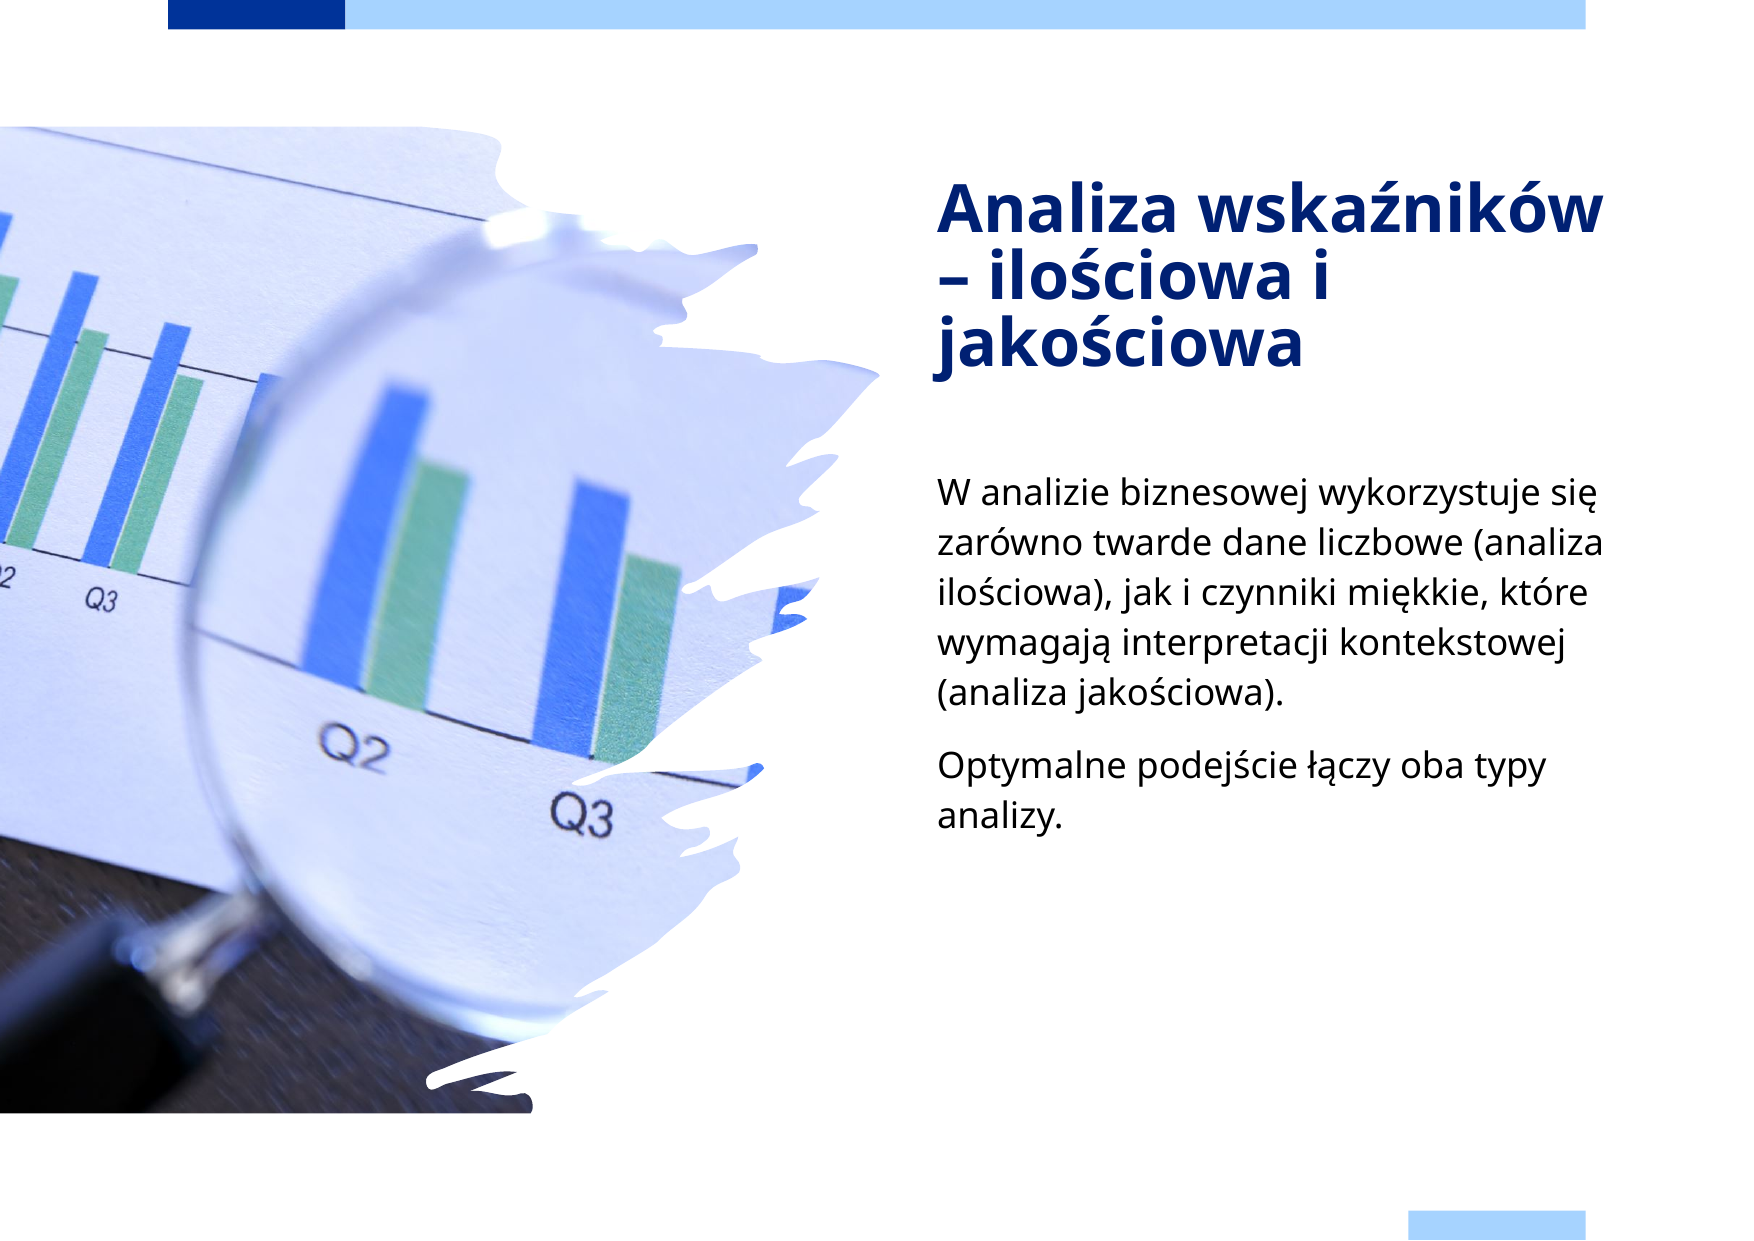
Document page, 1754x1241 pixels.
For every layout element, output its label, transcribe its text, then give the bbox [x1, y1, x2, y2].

list W analizie biznesowej wykorzystuje się zarówno twarde dane liczbowe (analiza ilościowa), jak i czynniki miękkie, które wymagają interpretacji kontekstowej (analiza jakościowa). Optymalne podejście łączy oba typy analizy. [937, 462, 1634, 1016]
picture [0, 126, 880, 1114]
title Analiza wskaźników – ilościowa i jakościowa [937, 179, 1634, 440]
